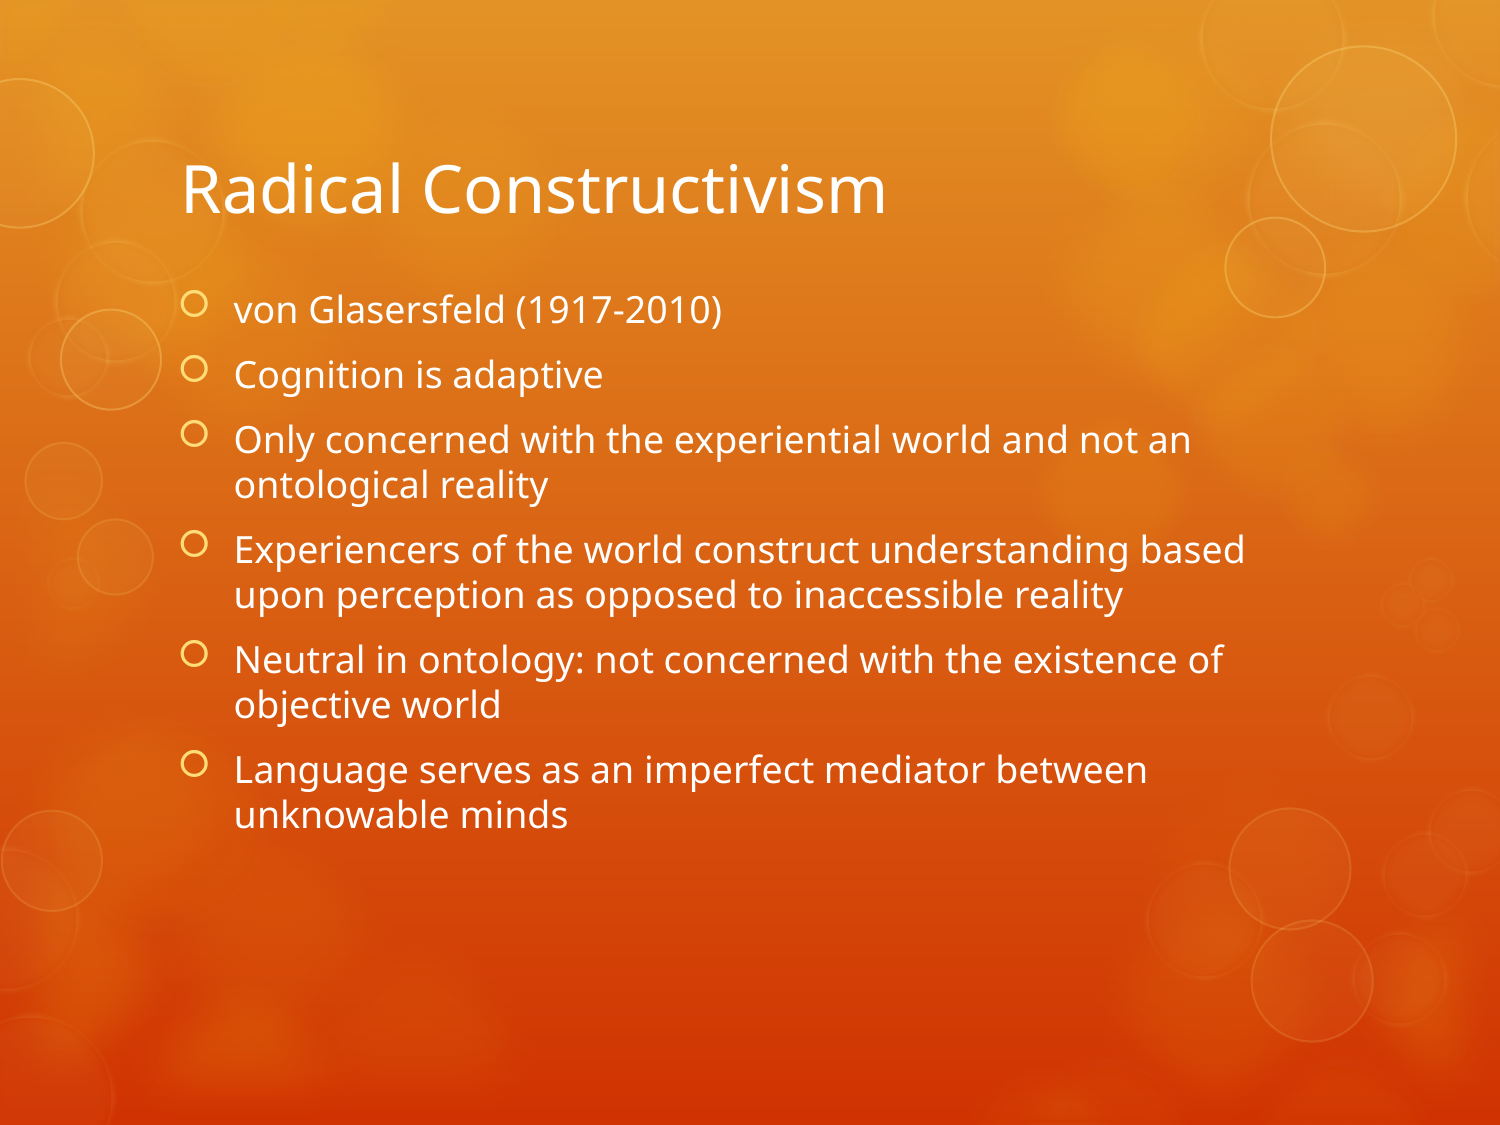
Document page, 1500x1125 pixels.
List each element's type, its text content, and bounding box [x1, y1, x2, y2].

list von Glasersfeld (1917-2010) Cognition is adaptive Only concerned with the experiential world and not an ontological reality Experiencers of the world construct understanding based upon perception as opposed to inaccessible reality Neutral in ontology: not concerned with the existence of objective world Language serves as an imperfect mediator between unknowable minds [162, 212, 1332, 975]
title Radical Constructivism [165, 110, 1335, 263]
